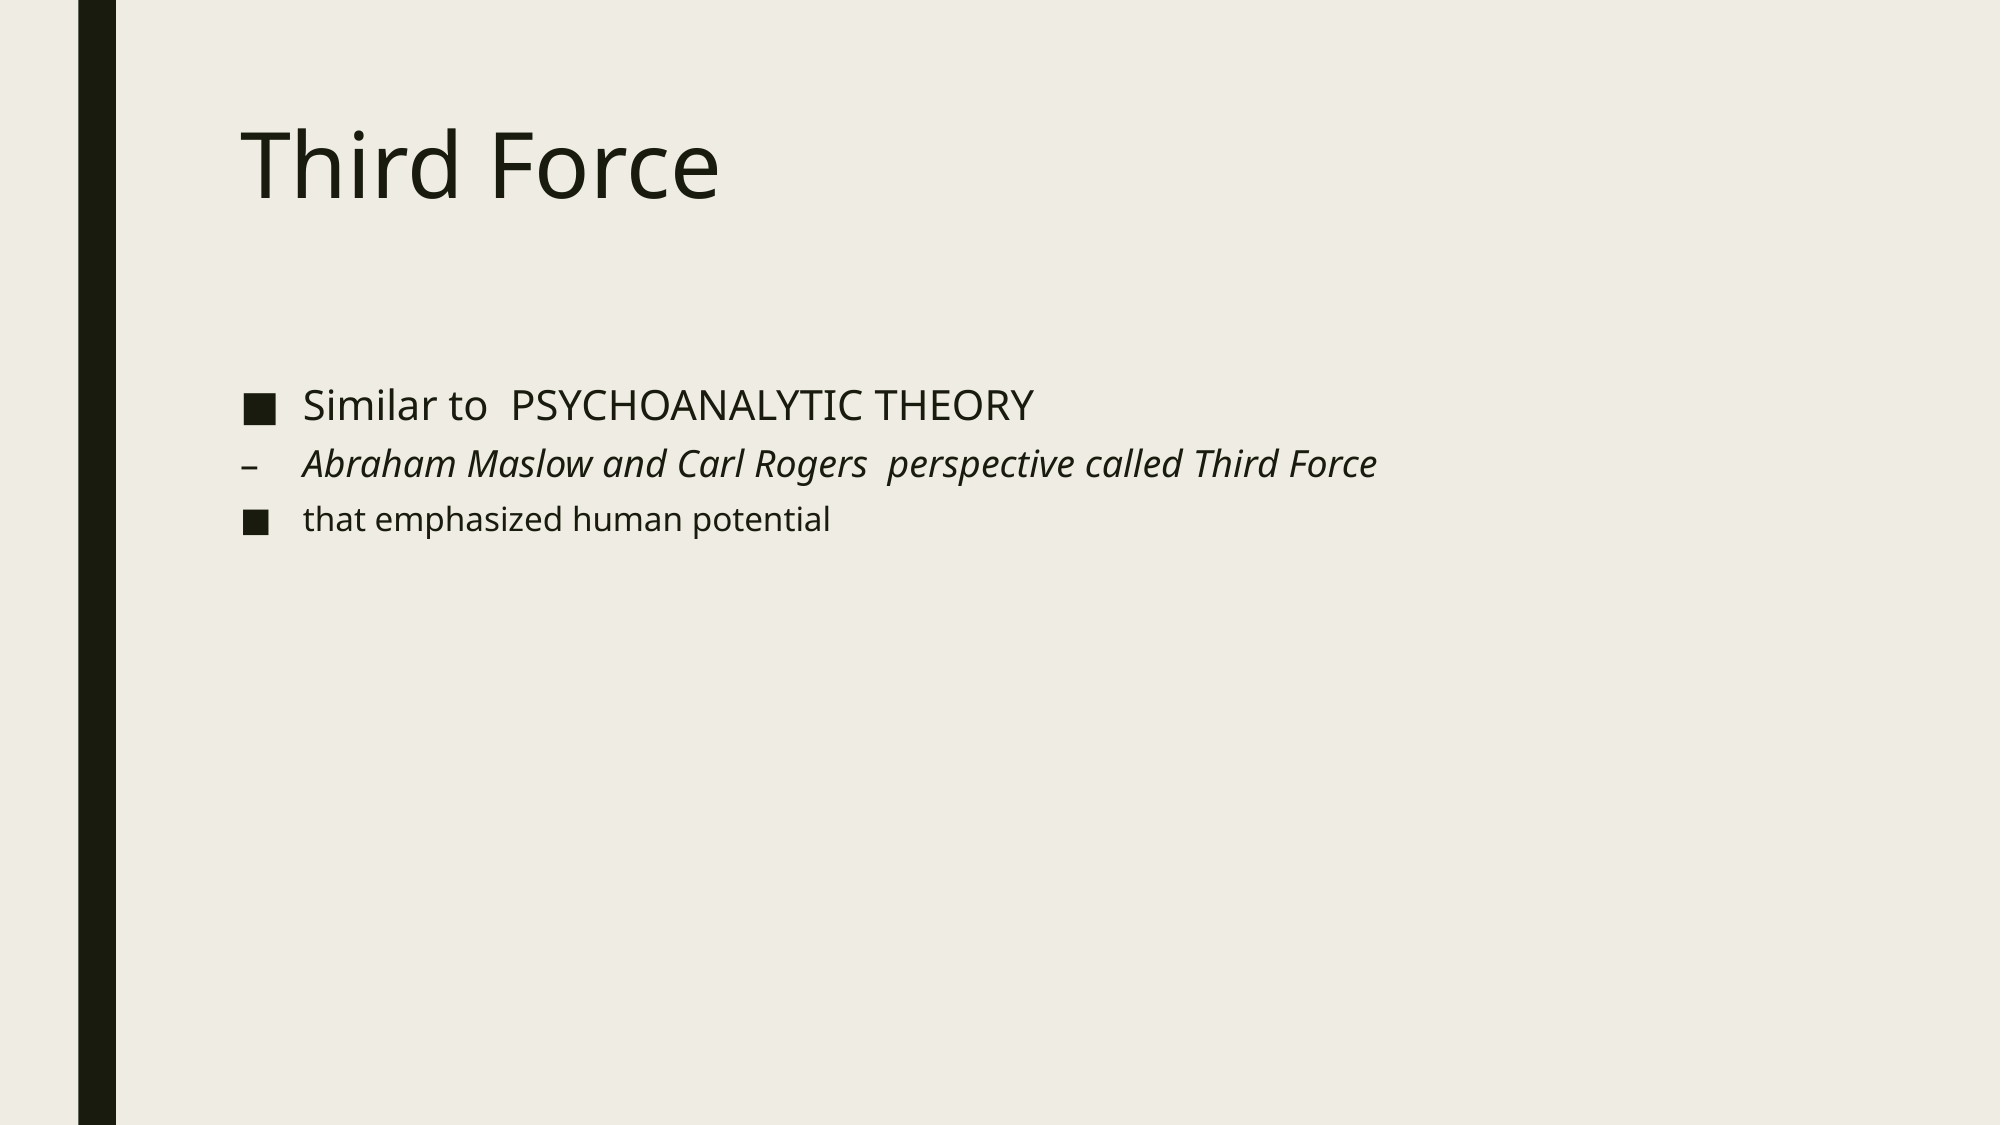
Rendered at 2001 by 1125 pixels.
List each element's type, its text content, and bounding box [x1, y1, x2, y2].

title Third Force [225, 112, 1800, 357]
list Similar to PSYCHOANALYTIC THEORY Abraham Maslow and Carl Rogers perspective called Third Force that emphasized human potential [225, 375, 1800, 963]
